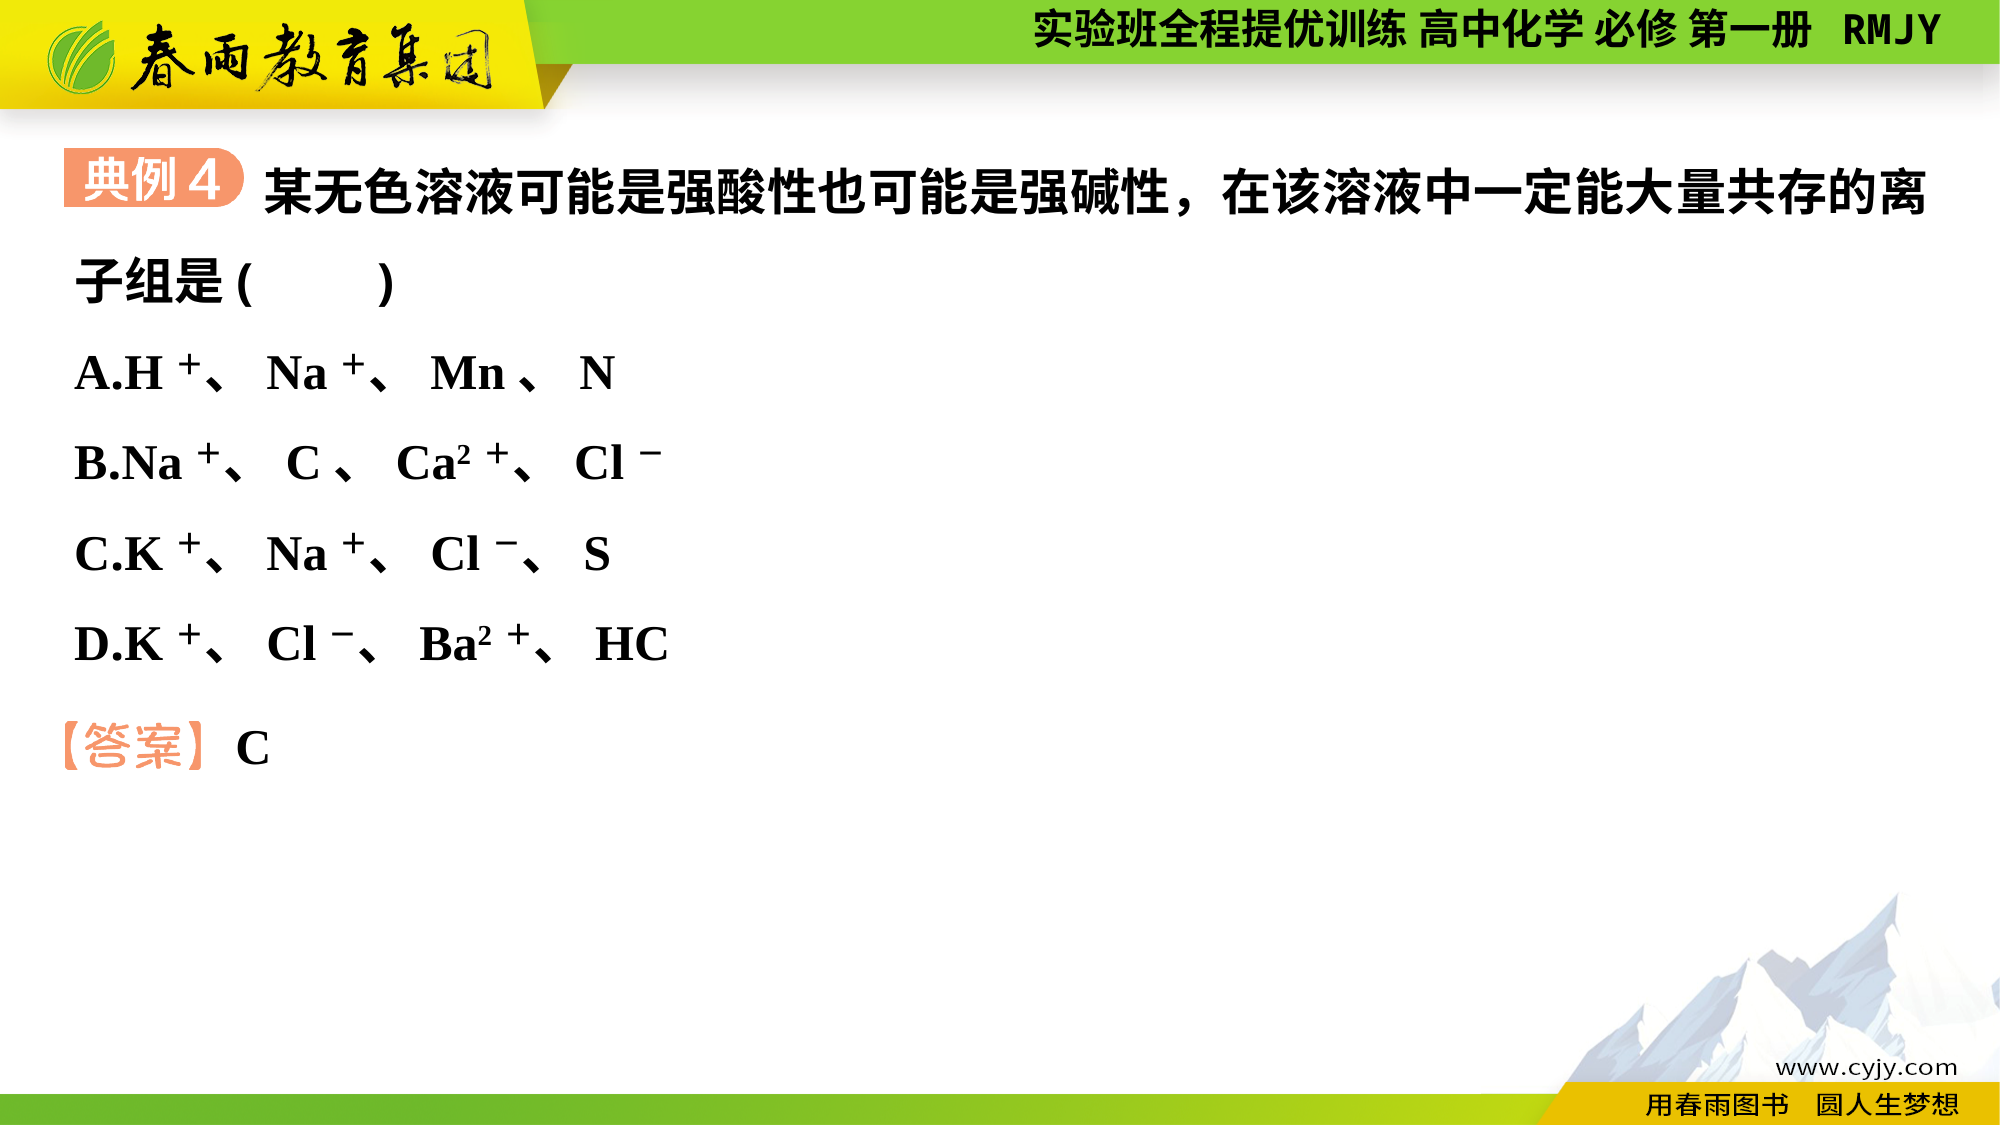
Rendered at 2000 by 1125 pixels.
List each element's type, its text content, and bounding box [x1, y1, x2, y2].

text_box C [220, 707, 287, 783]
picture [0, 0, 2000, 1125]
